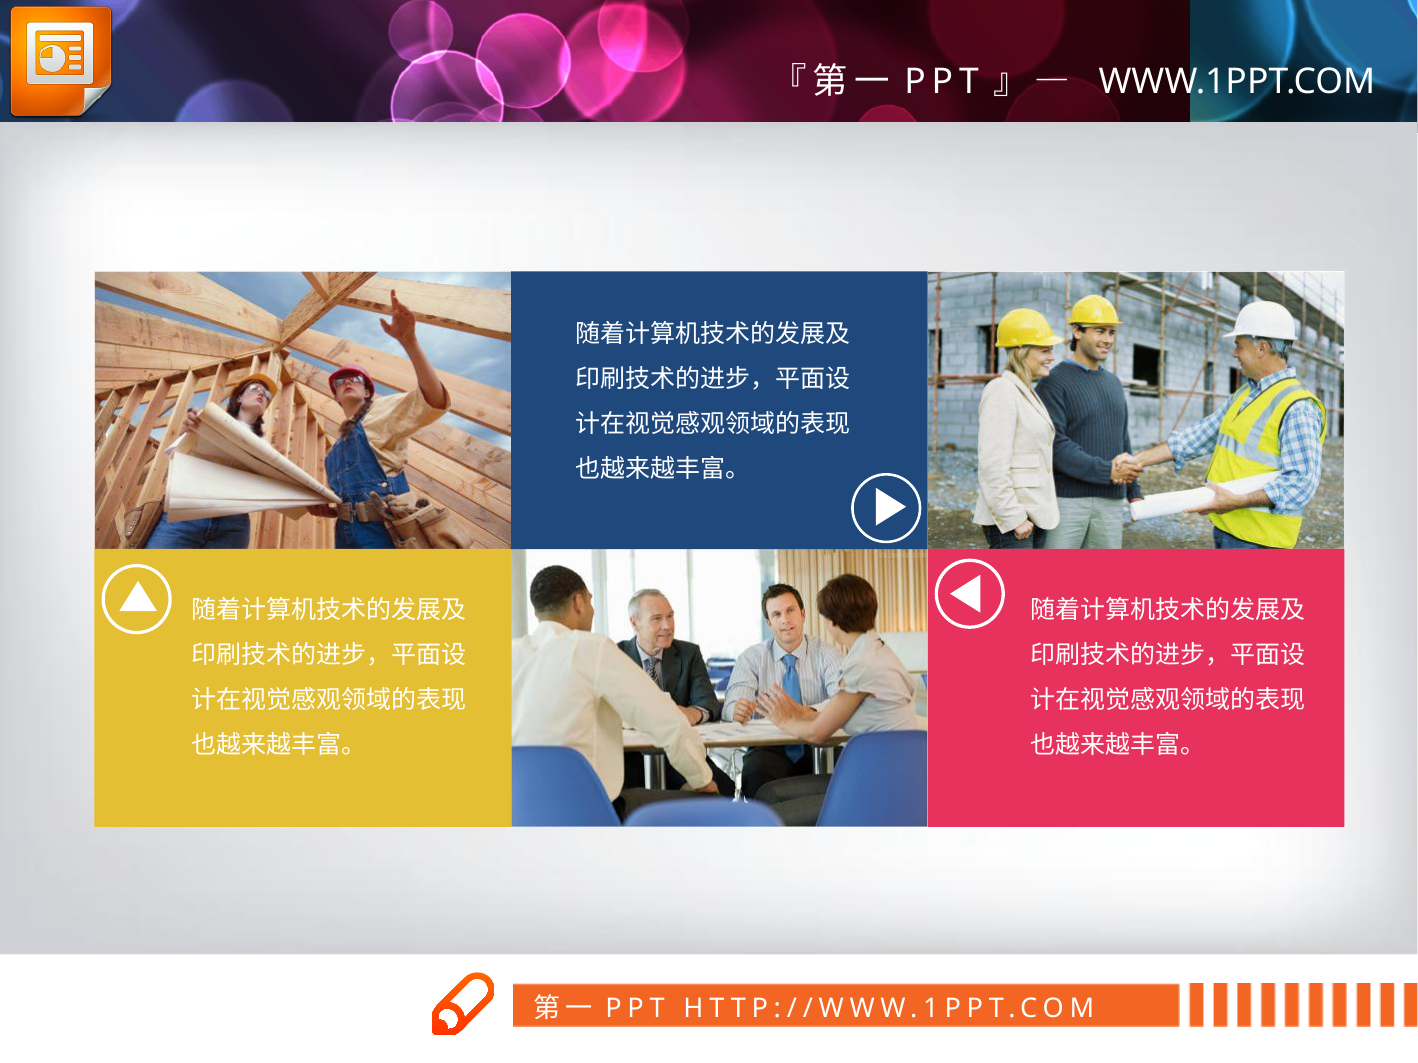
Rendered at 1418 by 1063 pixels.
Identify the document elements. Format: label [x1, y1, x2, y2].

text_box [927, 548, 1345, 828]
text_box [94, 271, 508, 548]
text_box [930, 271, 1345, 548]
picture [513, 983, 1418, 1027]
text_box [94, 548, 512, 828]
text_box [510, 271, 928, 550]
text_box [516, 557, 922, 827]
picture [0, 0, 1418, 956]
